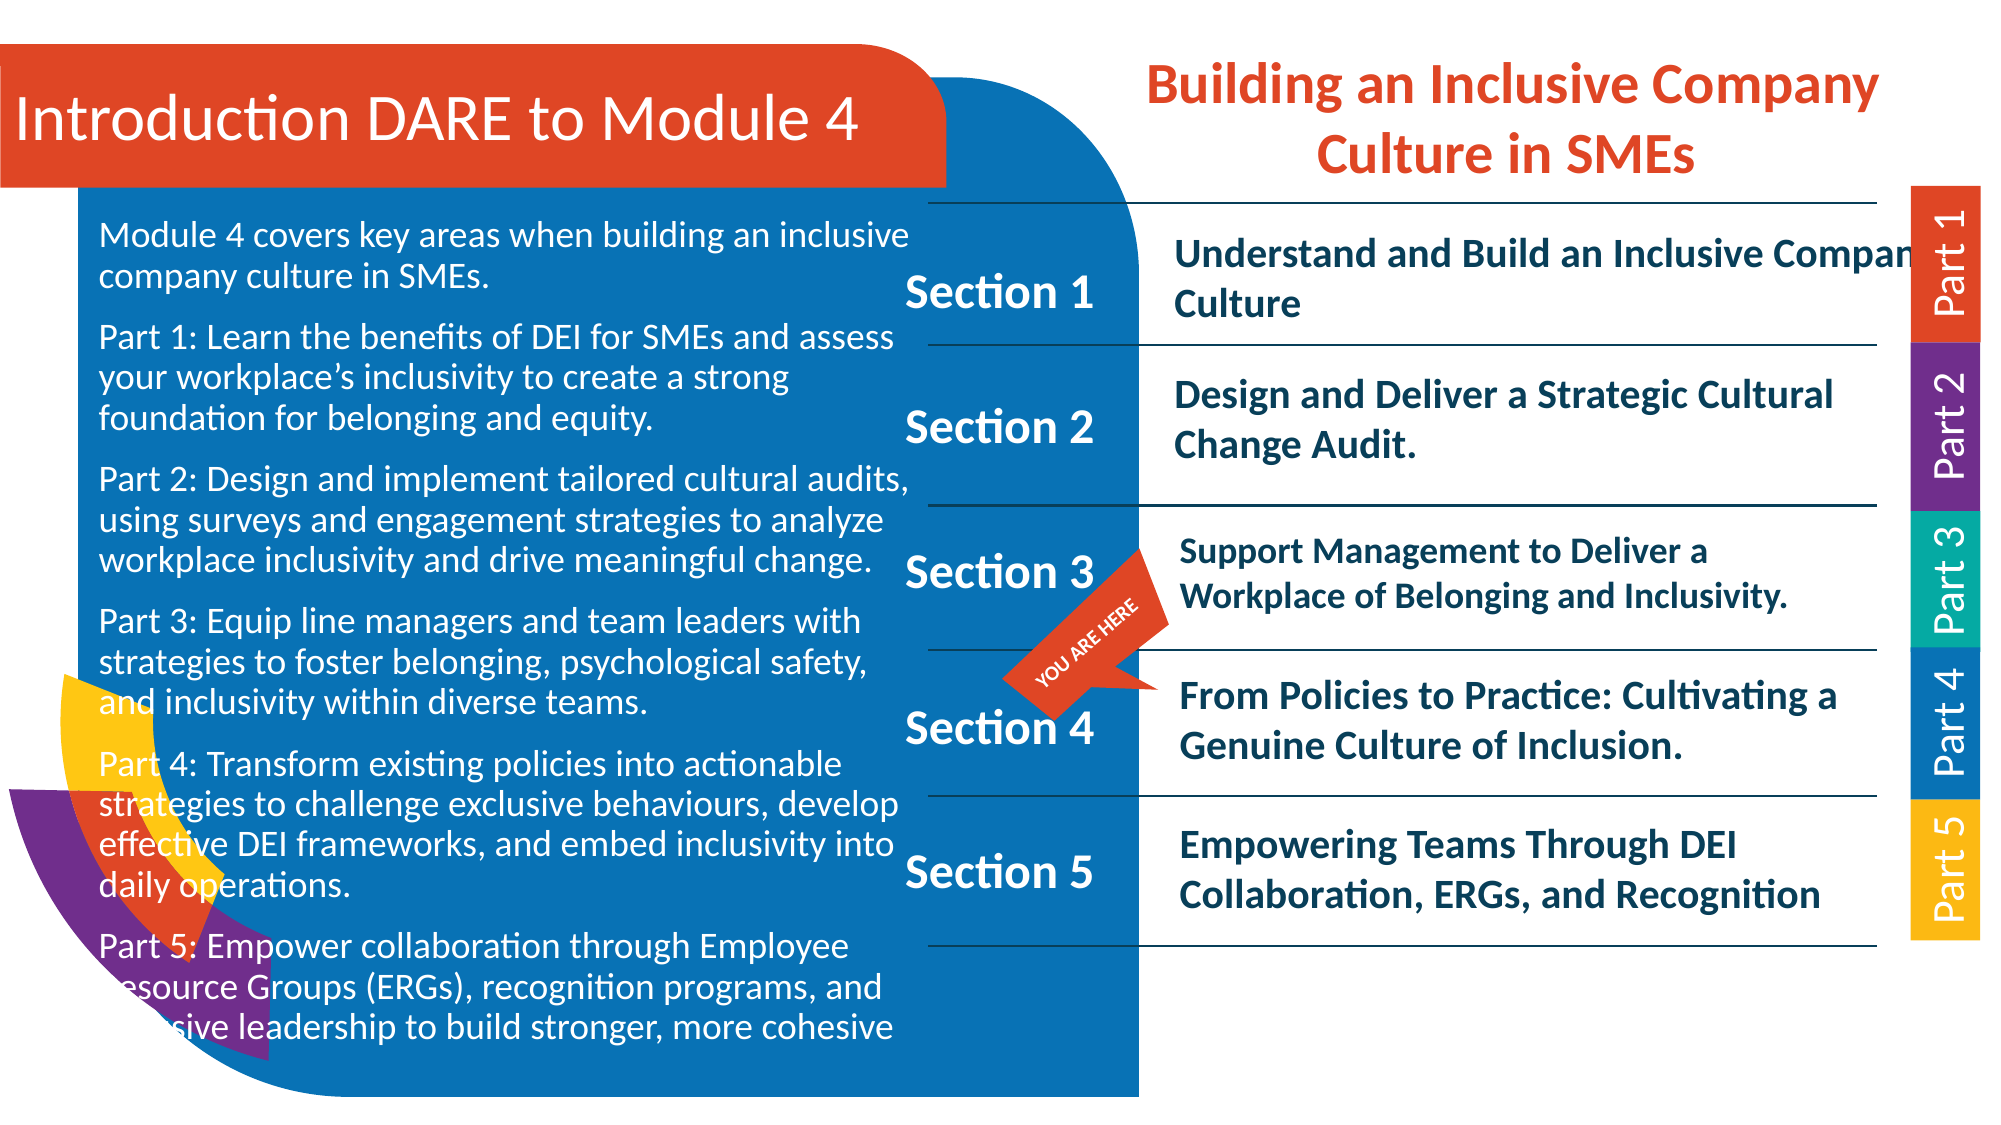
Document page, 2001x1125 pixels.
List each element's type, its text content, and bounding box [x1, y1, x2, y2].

text_box Part 4 [1910, 647, 1981, 799]
text_box Building an Inclusive Company Culture in SMEs [1107, 38, 1920, 193]
text_box Section 3 [848, 516, 1152, 630]
text_box Section 4 [848, 671, 1152, 785]
text_box Section 5 [848, 815, 1152, 929]
list Design and Deliver a Strategic Cultural Change Audit. [1159, 360, 1893, 474]
text_box Section 2 [848, 371, 1152, 485]
text_box Part 1 [1910, 185, 1981, 342]
text_box From Policies to Practice: Cultivating a Genuine Culture of Inclusion. [1164, 661, 1910, 775]
list Introduction DARE to Module 4 [0, 59, 911, 178]
text_box Part 3 [1910, 511, 1981, 647]
text_box Understand and Build an Inclusive Company Culture [1159, 219, 1910, 333]
text_box Part 2 [1910, 342, 1981, 511]
text_box Section 1 [848, 235, 1152, 349]
list Module 4 covers key areas when building an inclusive company culture in SMEs. Part 1: Learn the benefits of DEI for SMEs and assess your workplace’s inclusivity to create a strong foundation for belonging and equity. Part 2: Design and implement tailored cultural audits, using surveys and engagement strategies to analyze workplace inclusivity and drive meaningful change. Part 3: Equip line managers and team leaders with strategies to foster belonging, psychological safety, and inclusivity within diverse teams. Part 4: Transform existing policies into actionable strategies to challenge exclusive behaviours, develop effective DEI frameworks, and embed inclusivity into daily operations. Part 5: Empower collaboration through Employee Resource Groups (ERGs), recognition programs, and inclusive leadership to build stronger, more cohesive teams. [84, 207, 936, 1033]
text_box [1011, 594, 1204, 715]
text_box Part 5 [1910, 799, 1981, 941]
text_box Empowering Teams Through DEI Collaboration, ERGs, and Recognition [1164, 809, 1910, 923]
text_box Support Management to Deliver a Workplace of Belonging and Inclusivity. [1164, 518, 1818, 624]
